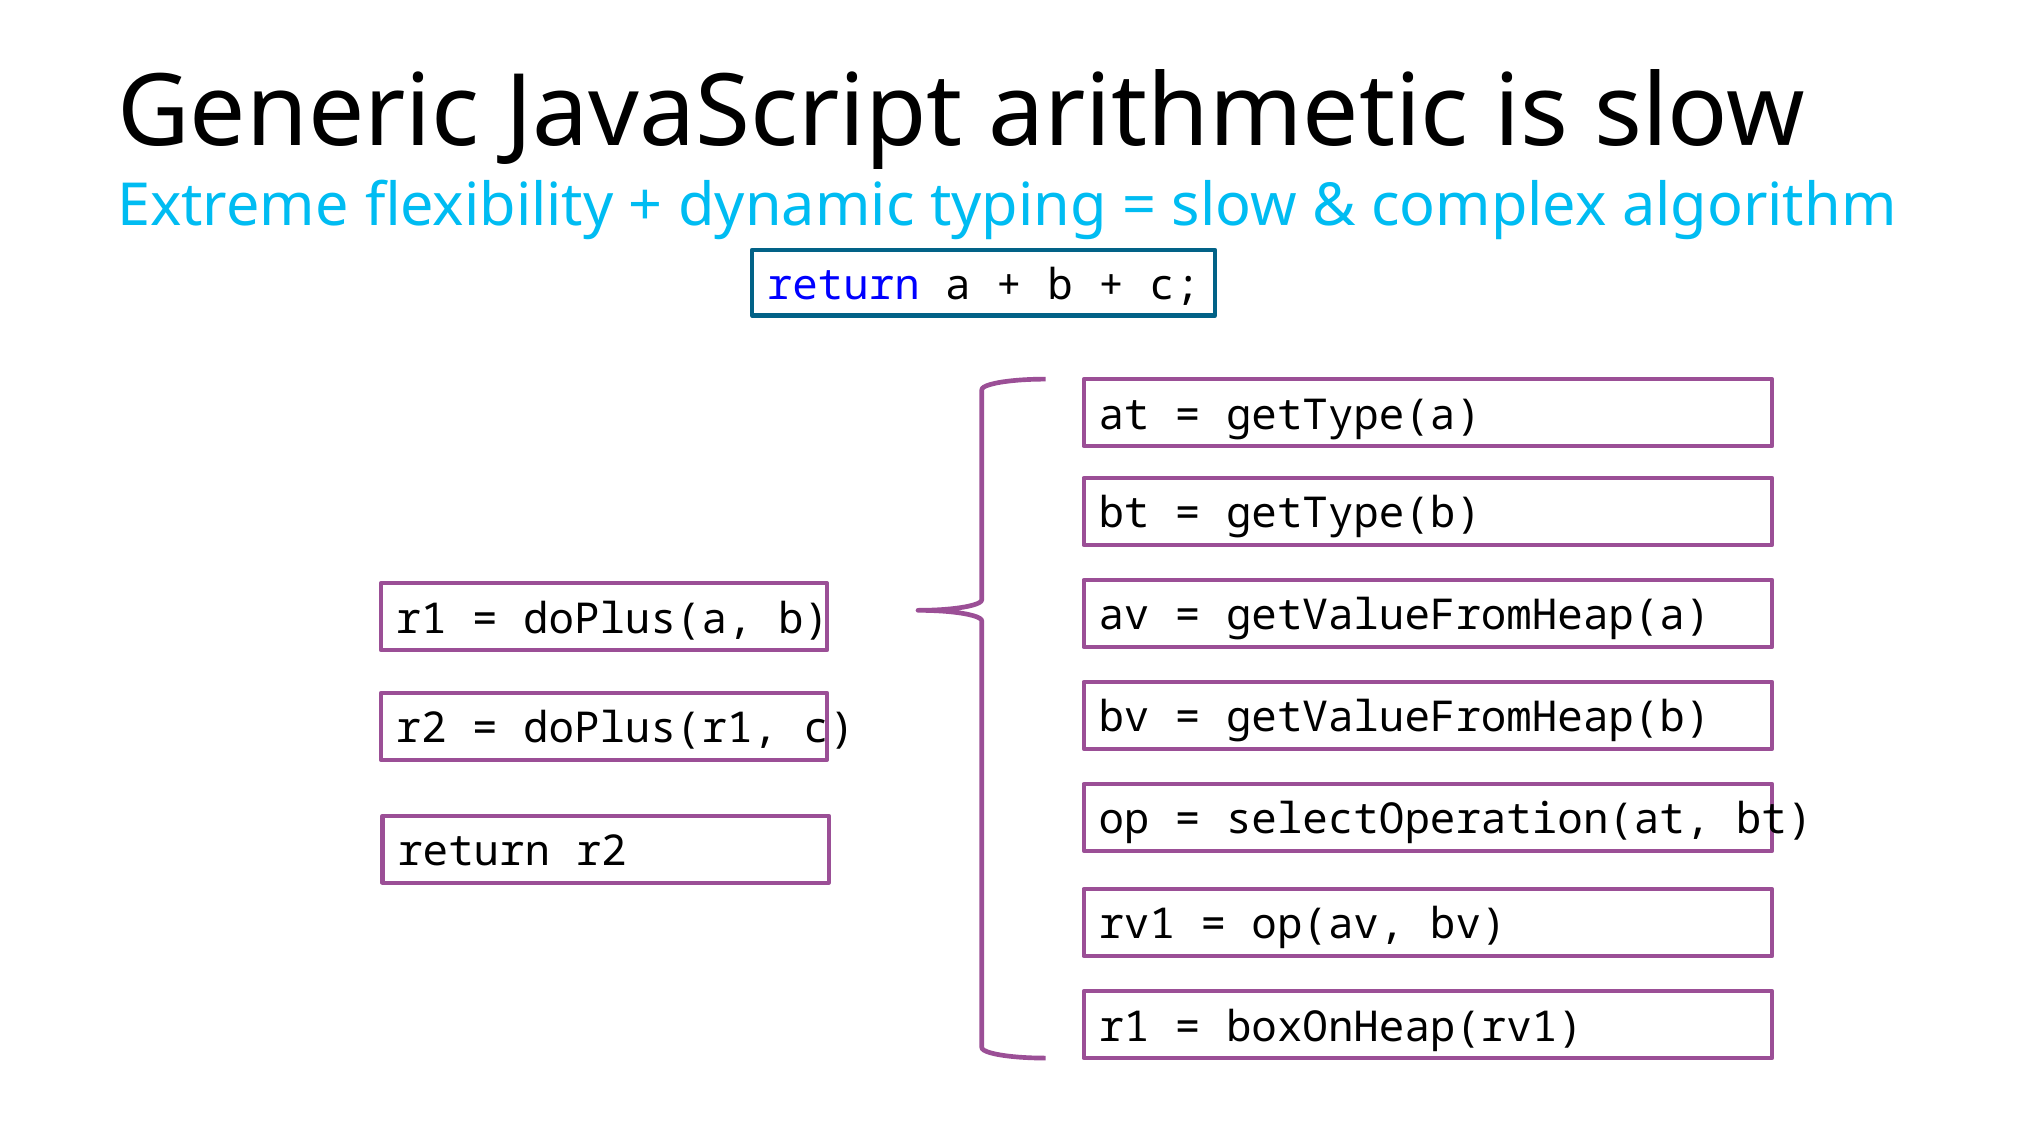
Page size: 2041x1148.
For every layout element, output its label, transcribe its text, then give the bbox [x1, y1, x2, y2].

text_box r1 = doPlus(a, b) [379, 581, 829, 652]
text_box return r2 [380, 814, 831, 885]
text_box at = getType(a) [1082, 377, 1774, 448]
text_box return a + b + c; [750, 248, 1217, 318]
text_box rv1 = op(av, bv) [1082, 887, 1774, 958]
text_box r2 = doPlus(r1, c) [379, 691, 829, 762]
text_box r1 = boxOnHeap(rv1) [1082, 989, 1774, 1060]
title Generic JavaScript arithmetic is slow Extreme flexibility + dynamic typing = slow & complex algorithm [87, 38, 1953, 229]
text_box op = selectOperation(at, bt) [1082, 782, 1774, 853]
text_box [915, 377, 1046, 1061]
text_box bv = getValueFromHeap(b) [1082, 680, 1774, 751]
text_box bt = getType(b) [1082, 476, 1774, 547]
text_box av = getValueFromHeap(a) [1082, 578, 1774, 649]
